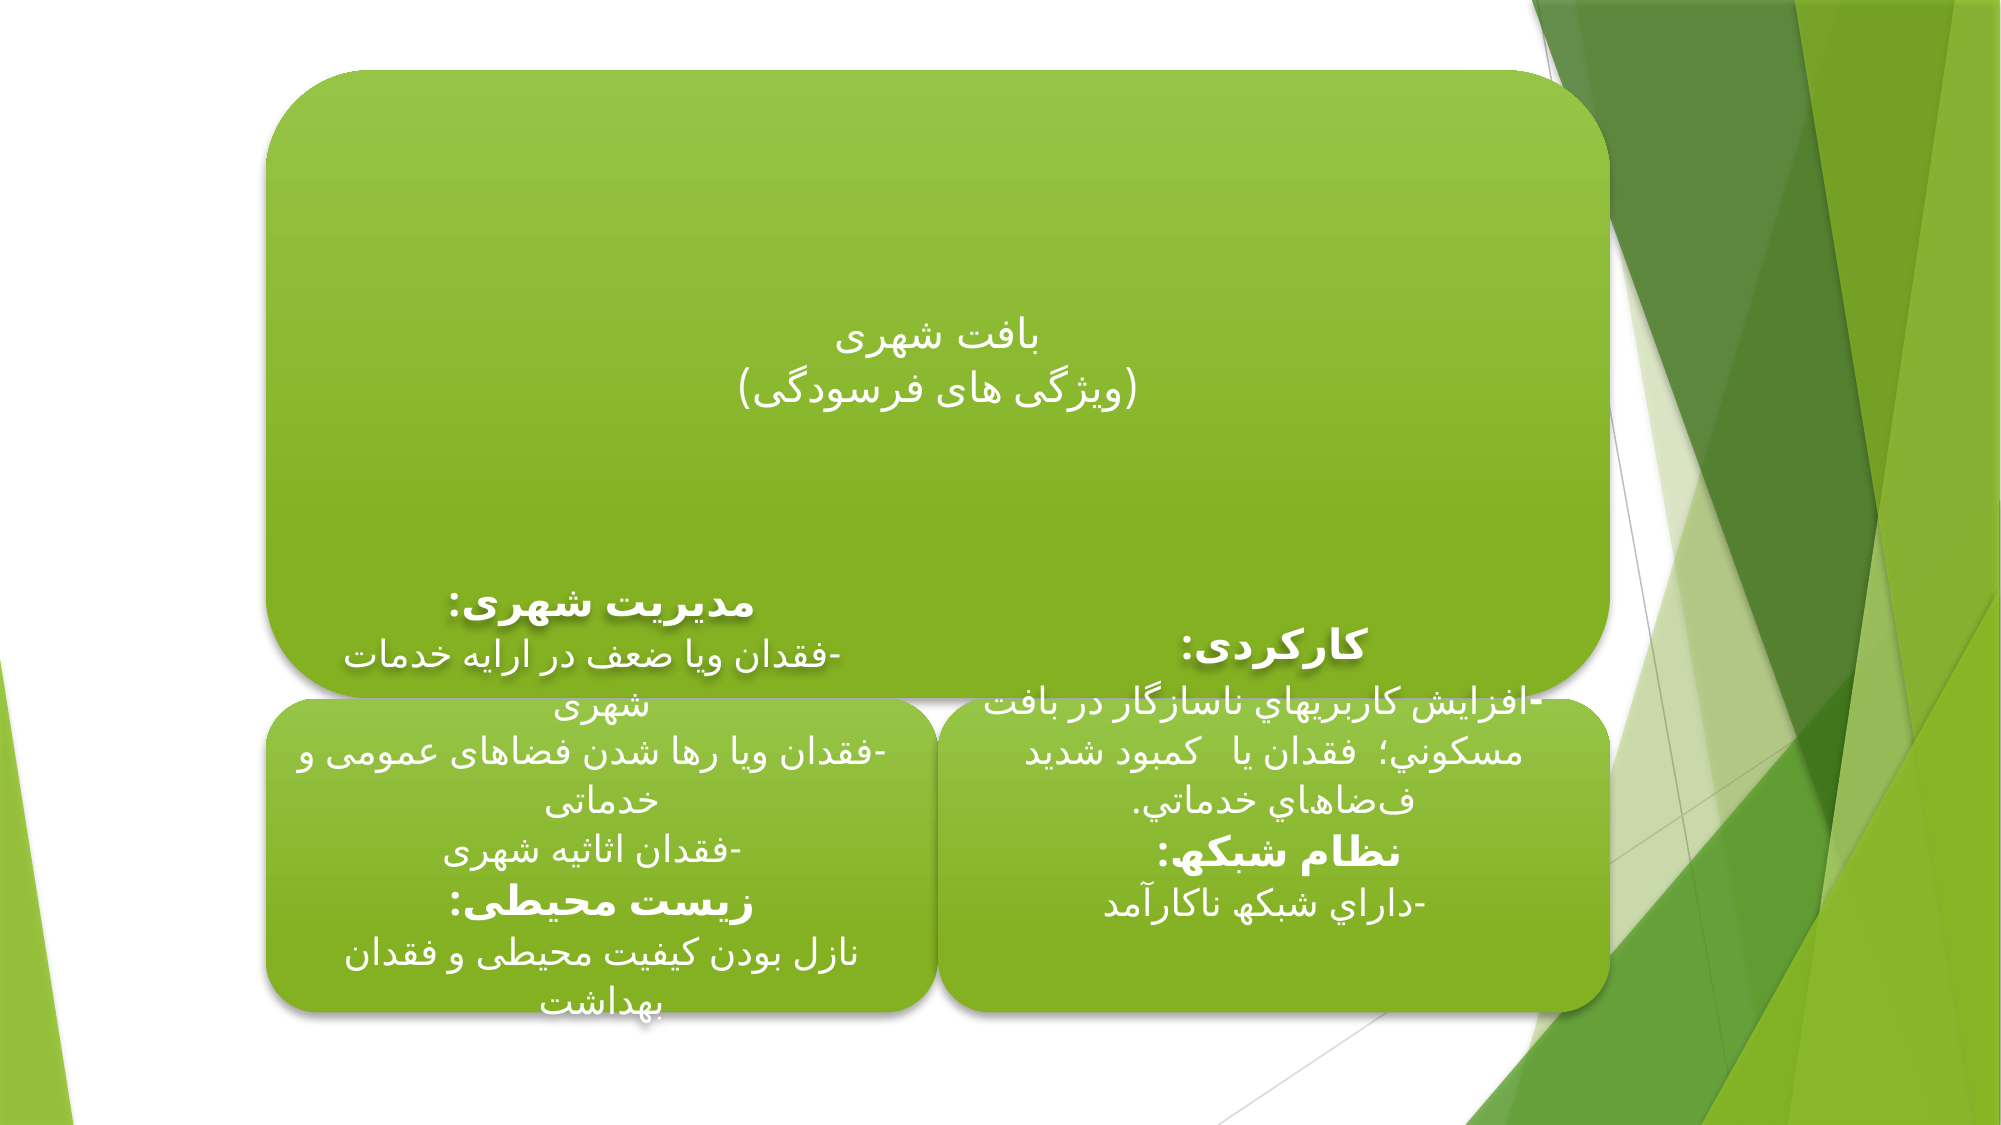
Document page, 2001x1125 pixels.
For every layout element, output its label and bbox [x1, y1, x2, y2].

list [265, 69, 1611, 1013]
